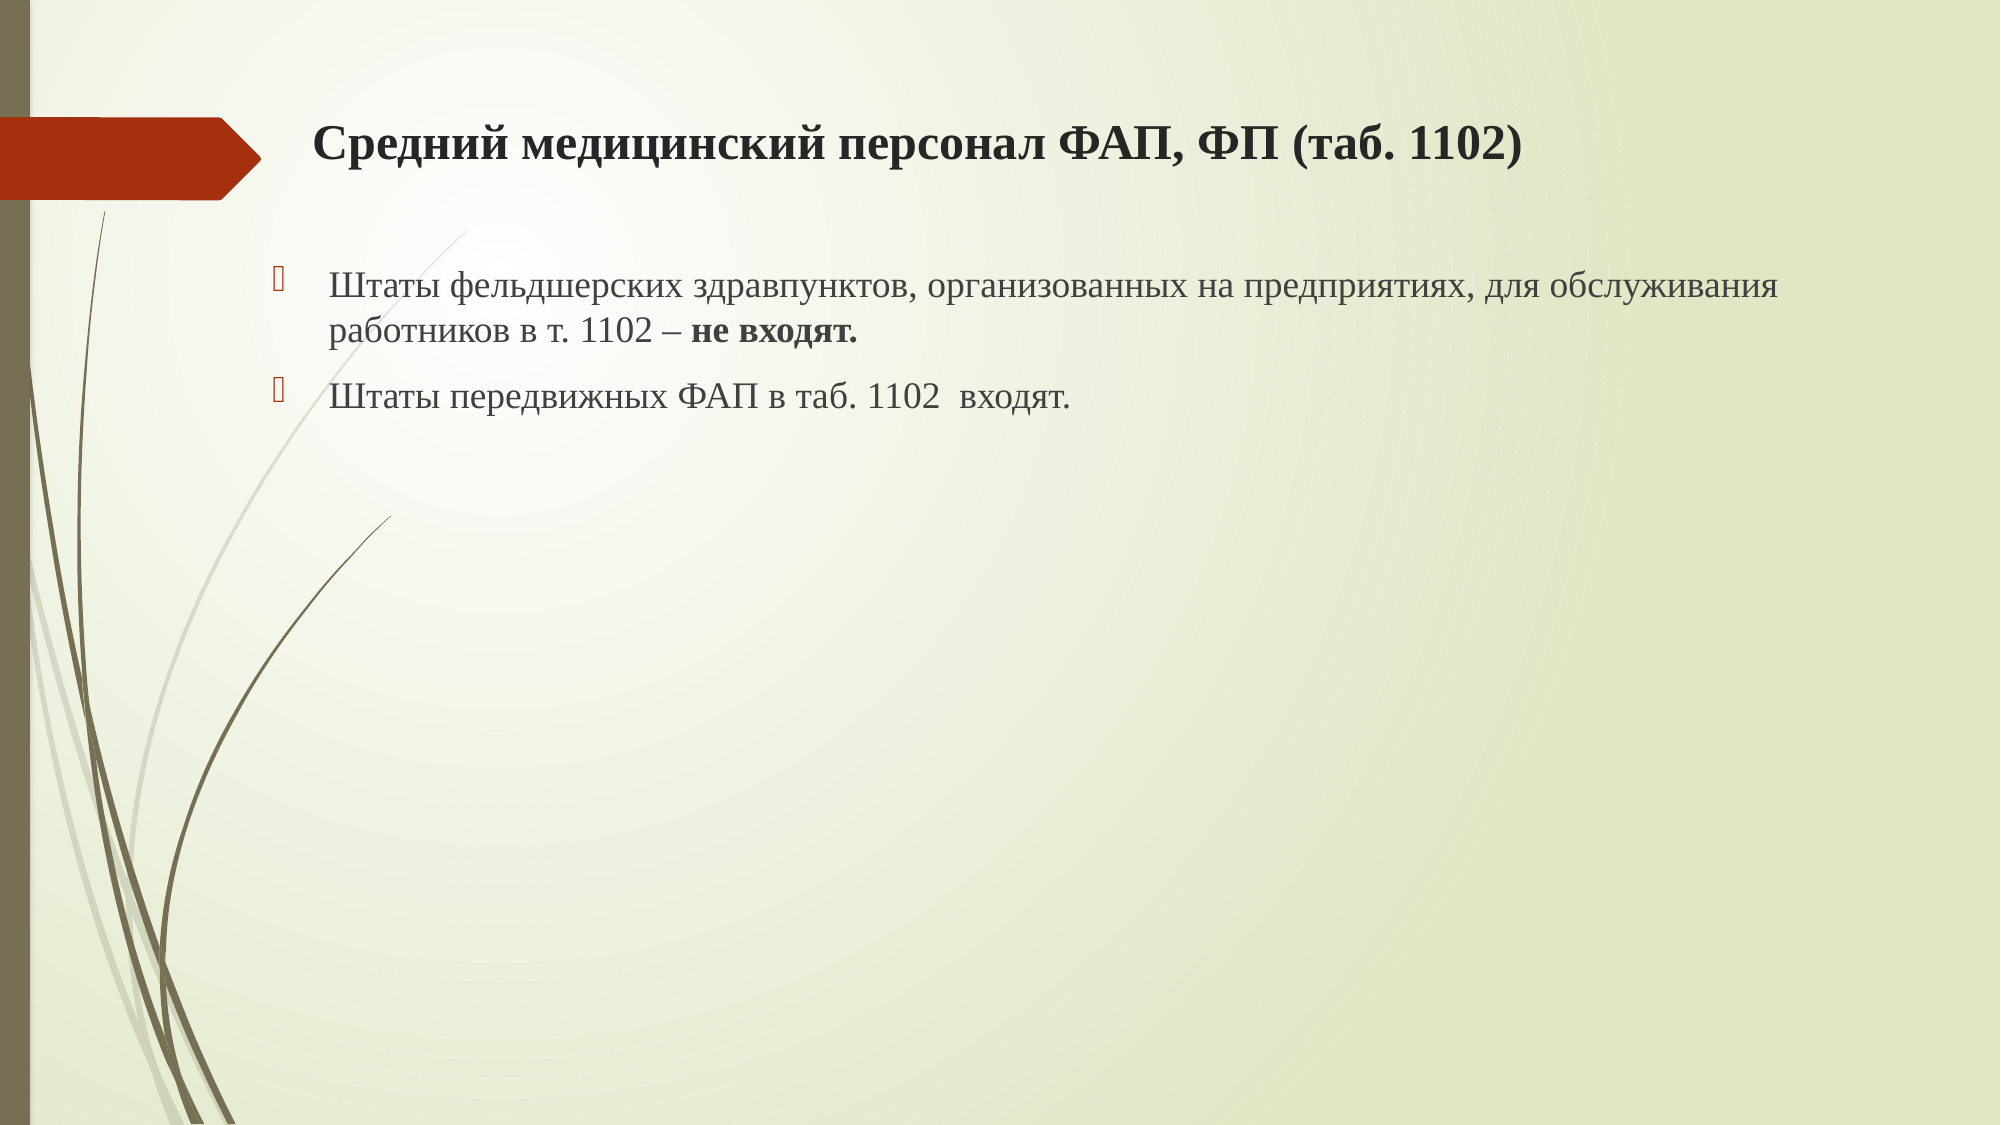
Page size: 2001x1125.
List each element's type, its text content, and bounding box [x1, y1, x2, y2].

list Штаты фельдшерских здравпунктов, организованных на предприятиях, для обслуживания работников в т. 1102 – не входят. Штаты передвижных ФАП в таб. 1102 входят. [257, 252, 1864, 873]
title Средний медицинский персонал ФАП, ФП (таб. 1102) [297, 102, 1888, 241]
